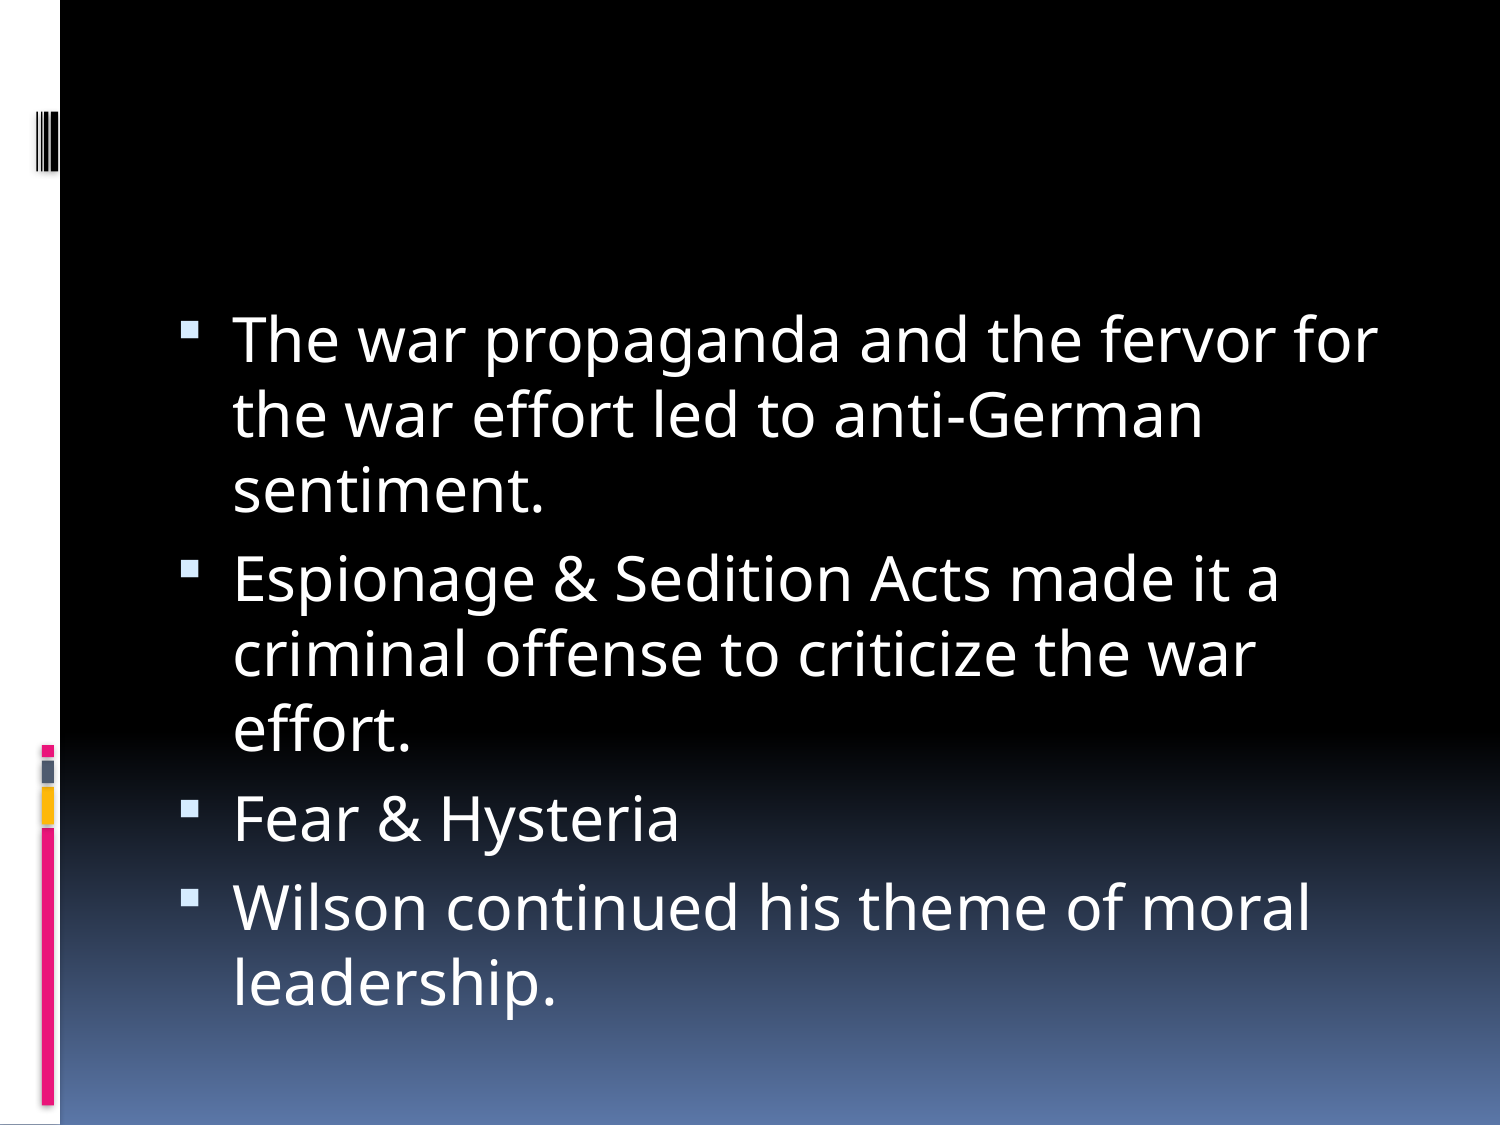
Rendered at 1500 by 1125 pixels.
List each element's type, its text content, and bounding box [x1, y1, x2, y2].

list The war propaganda and the fervor for the war effort led to anti-German sentiment. Espionage & Sedition Acts made it a criminal offense to criticize the war effort. Fear & Hysteria Wilson continued his theme of moral leadership. [150, 292, 1425, 1043]
